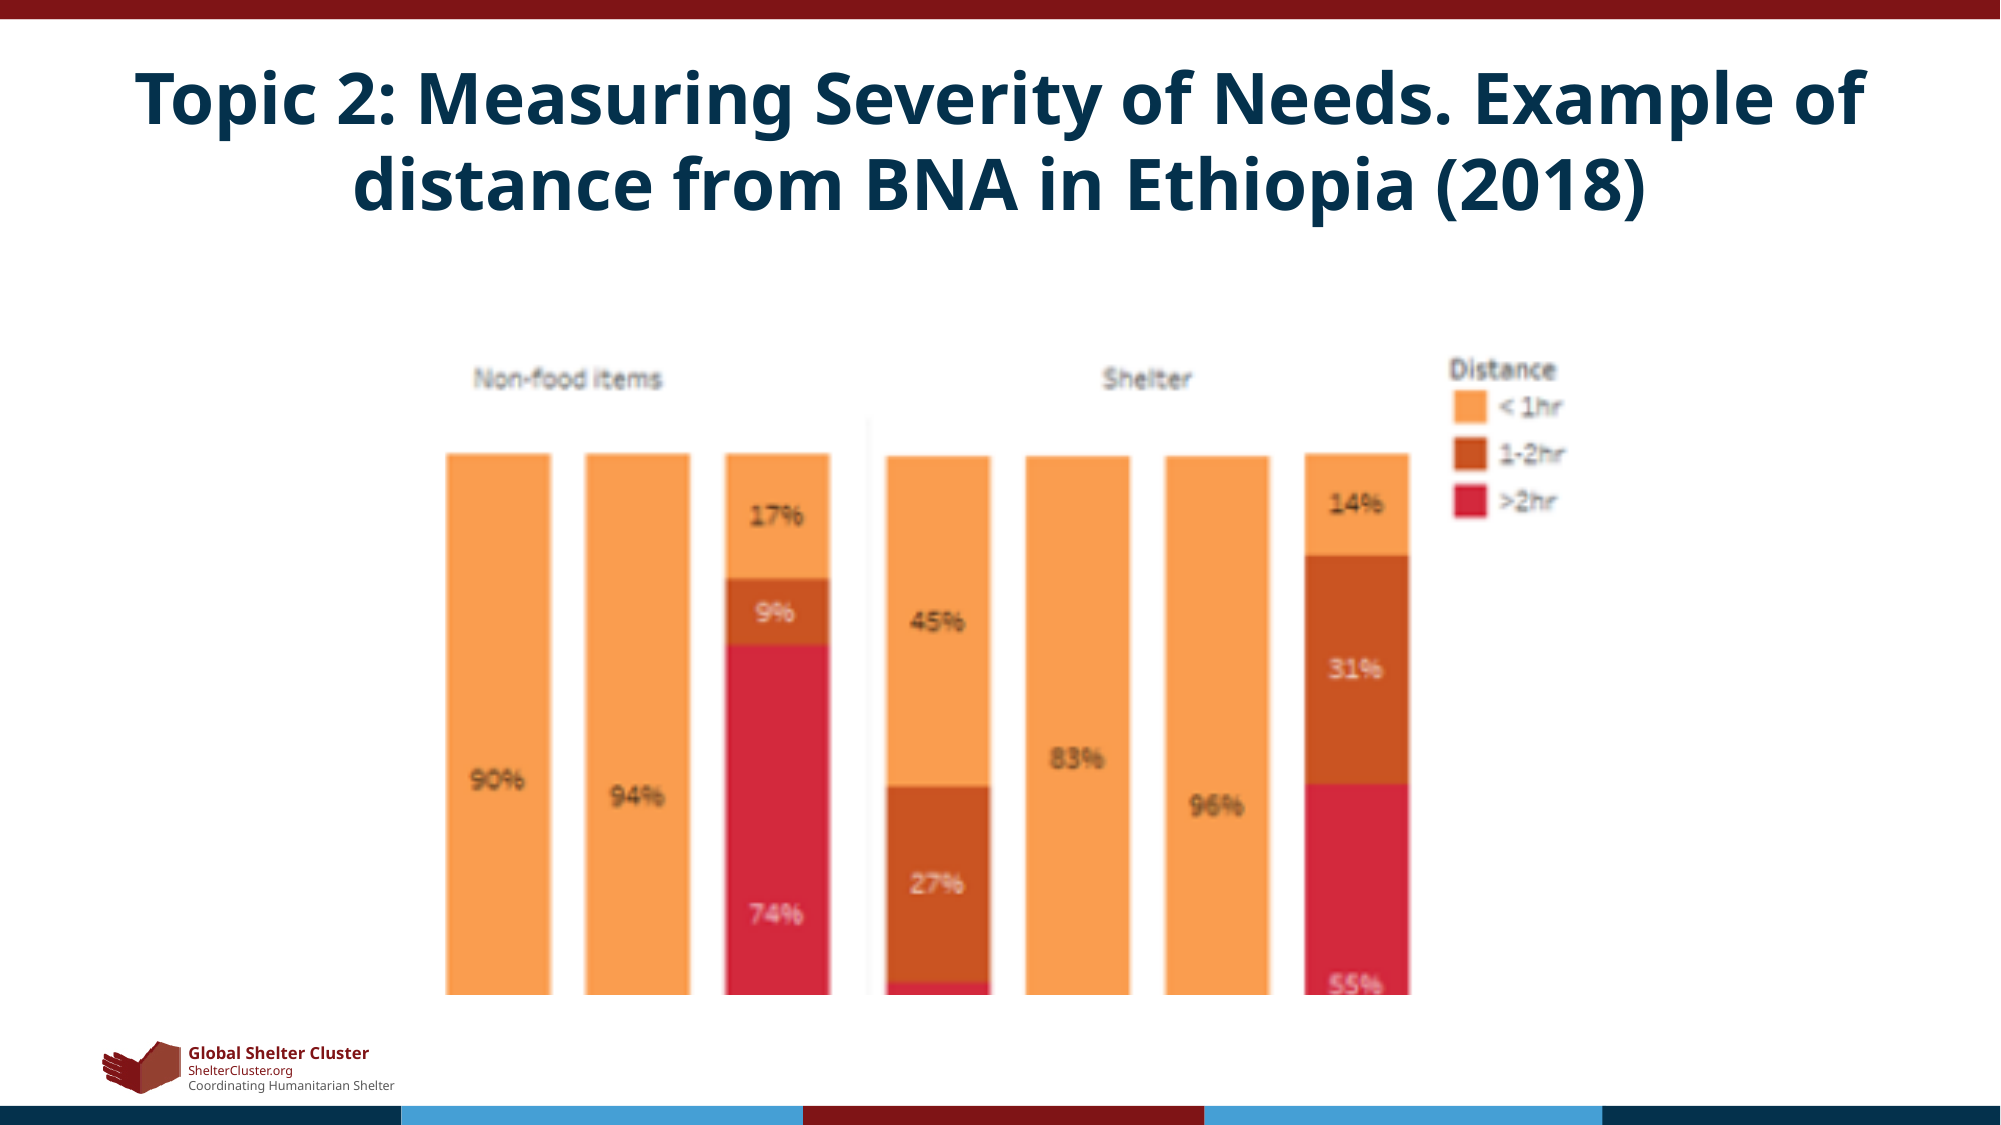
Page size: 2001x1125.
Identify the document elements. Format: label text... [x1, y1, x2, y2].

picture [102, 1041, 181, 1094]
picture [444, 325, 1664, 995]
title Topic 2: Measuring Severity of Needs. Example of distance from BNA in Ethiopia (2018) [99, 45, 1900, 233]
